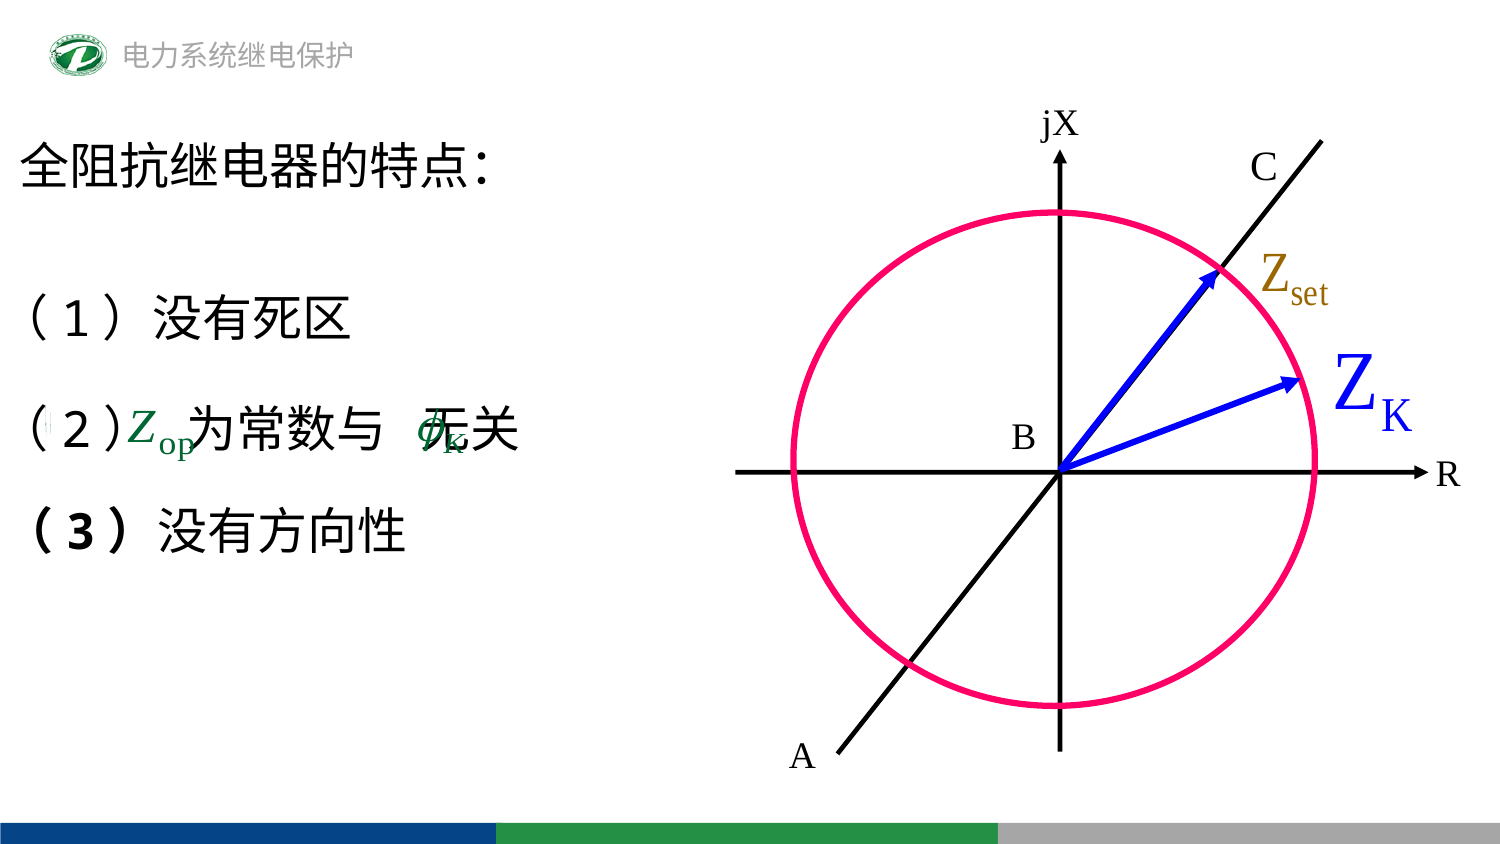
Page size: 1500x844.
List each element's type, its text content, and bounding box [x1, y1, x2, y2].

text_box 电力系统继电保护 [122, 29, 370, 80]
text_box [494, 821, 996, 844]
text_box [996, 821, 1500, 844]
text_box [0, 821, 494, 844]
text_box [0, 90, 1483, 777]
picture [41, 19, 118, 90]
